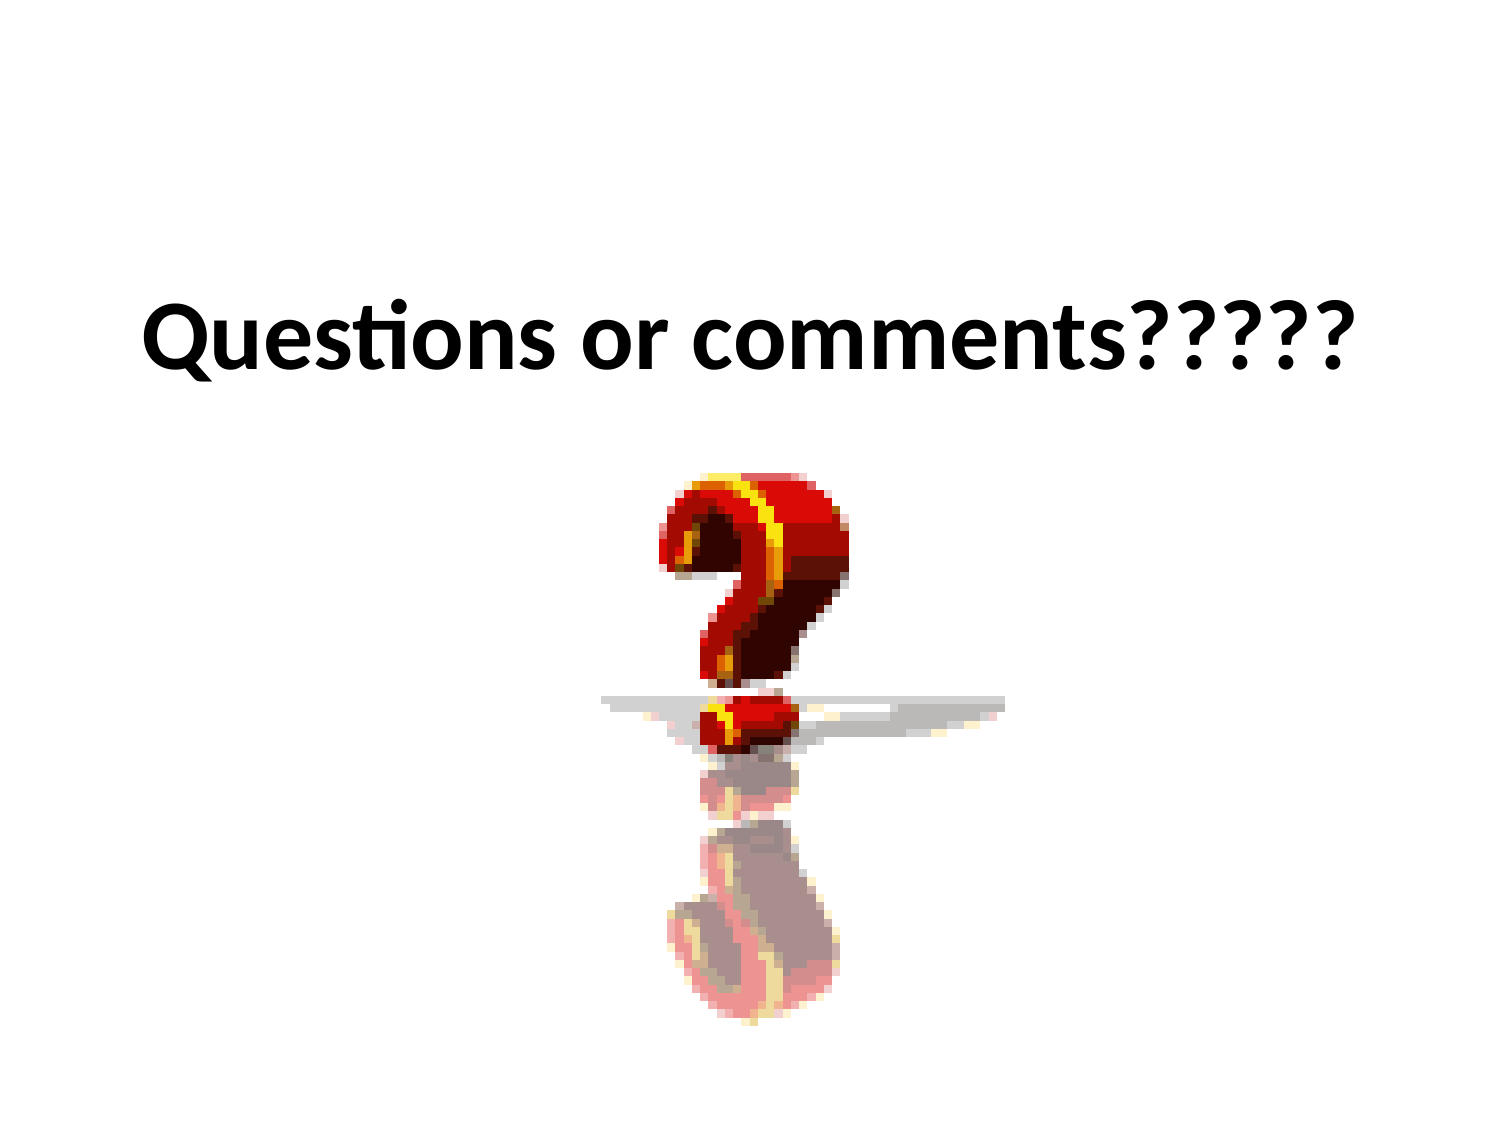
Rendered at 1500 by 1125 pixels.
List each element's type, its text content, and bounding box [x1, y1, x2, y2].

list Questions or comments????? [75, 262, 1425, 1005]
picture [437, 424, 1055, 1043]
